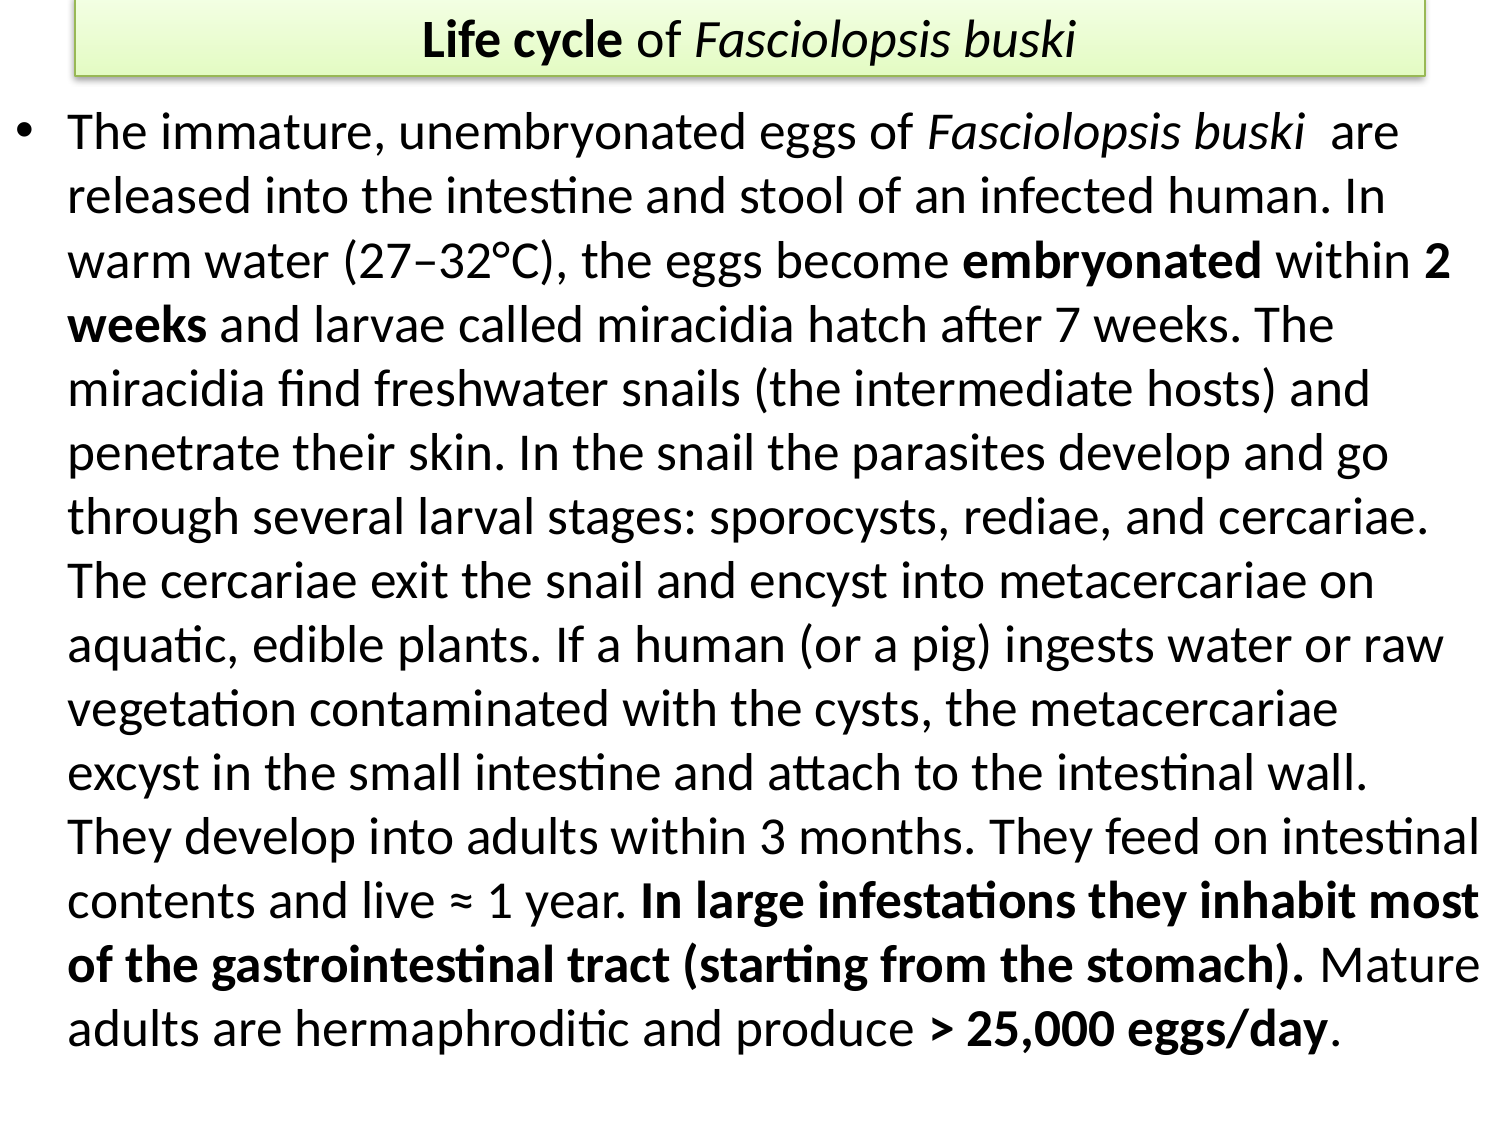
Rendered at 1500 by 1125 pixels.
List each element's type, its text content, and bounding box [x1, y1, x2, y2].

title Life cycle of Fasciolopsis buski [74, 0, 1426, 77]
list The immature, unembryonated eggs of Fasciolopsis buski are released into the intestine and stool of an infected human. In warm water (27–32°C), the eggs become embryonated within 2 weeks and larvae called miracidia hatch after 7 weeks. The miracidia find freshwater snails (the intermediate hosts) and penetrate their skin. In the snail the parasites develop and go through several larval stages: sporocysts, rediae, and cercariae. The cercariae exit the snail and encyst into metacercariae on aquatic, edible plants. If a human (or a pig) ingests water or raw vegetation contaminated with the cysts, the metacercariae excyst in the small intestine and attach to the intestinal wall. They develop into adults within 3 months. They feed on intestinal contents and live ≈ 1 year. In large infestations they inhabit most of the gastrointestinal tract (starting from the stomach). Mature adults are hermaphroditic and produce > 25,000 eggs/day. [0, 89, 1500, 1094]
